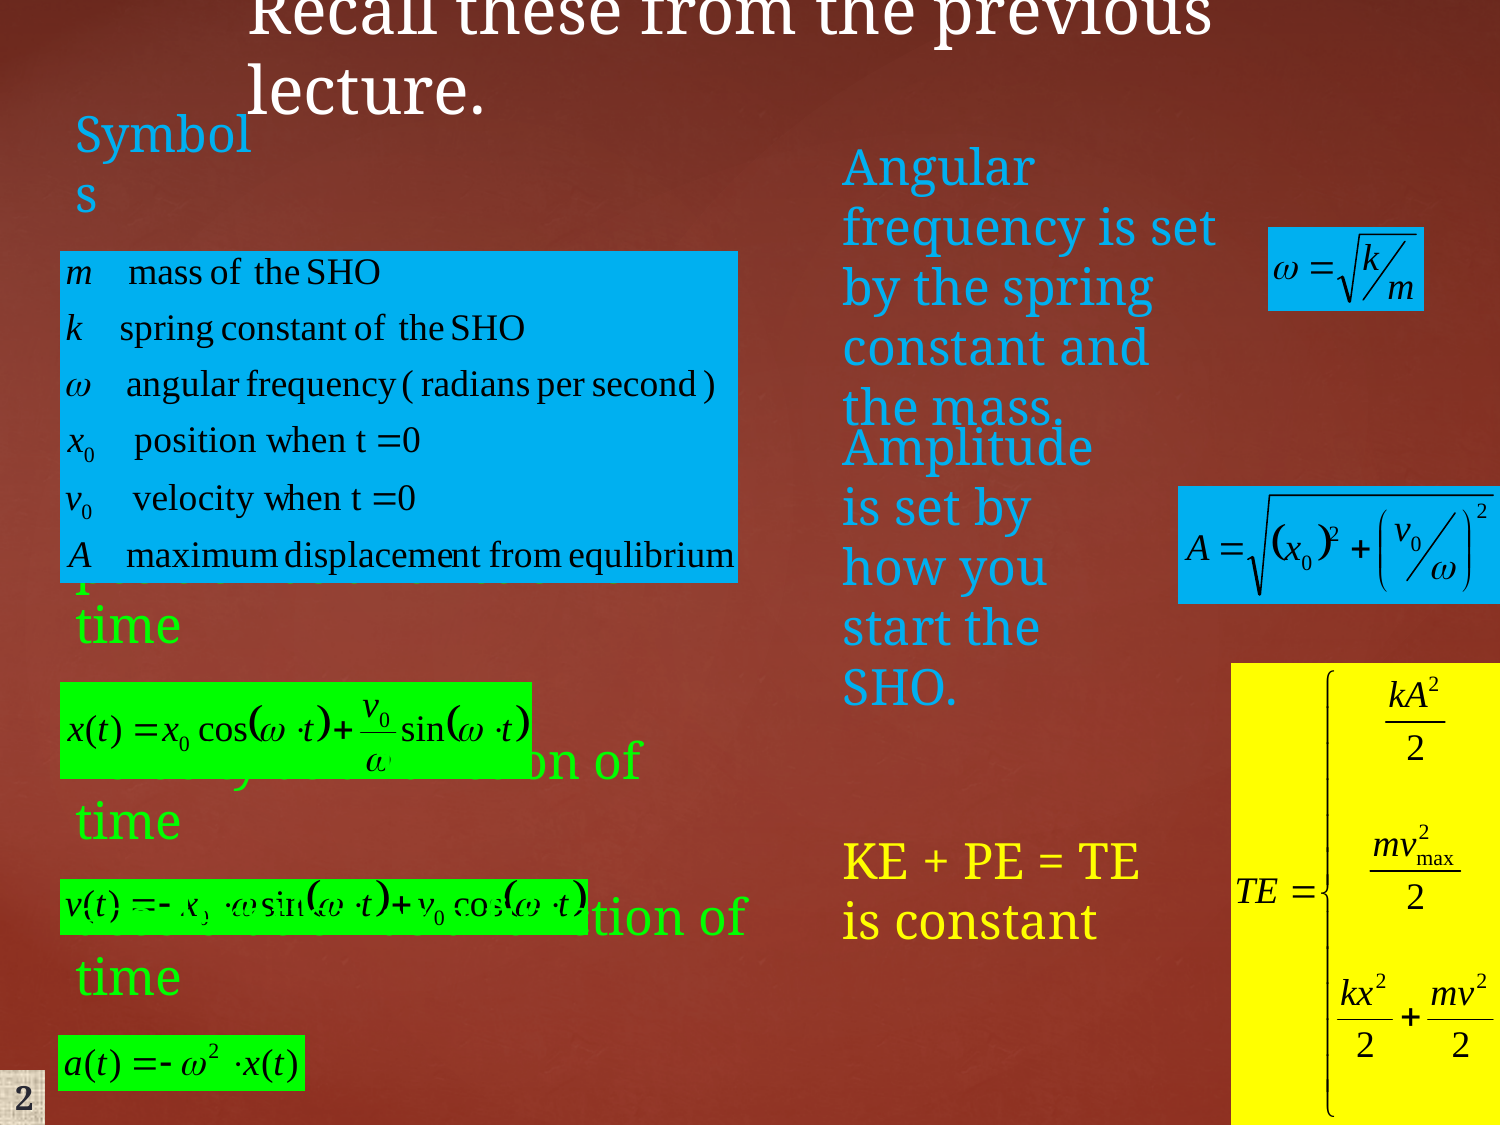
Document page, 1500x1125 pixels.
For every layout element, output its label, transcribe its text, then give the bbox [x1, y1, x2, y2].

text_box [1230, 662, 1500, 1125]
text_box velocity as a function of time [59, 801, 727, 858]
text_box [1177, 485, 1500, 605]
text_box Symbols [60, 169, 278, 230]
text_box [1266, 226, 1425, 312]
text_box acceleration as a function of time [60, 956, 807, 1014]
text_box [59, 878, 589, 936]
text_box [59, 681, 533, 780]
text_box Angular frequency is set by the spring constant and the mass. [828, 202, 1245, 443]
text_box Amplitude is set by how you start the SHO. [828, 485, 1138, 724]
text_box position as a function of time [59, 604, 727, 661]
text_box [57, 1034, 306, 1092]
text_box 2 [0, 1070, 45, 1125]
text_box KE + PE = TE is constant [827, 822, 1179, 958]
title Recall these from the previous lecture. [232, 60, 1267, 135]
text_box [59, 250, 739, 584]
